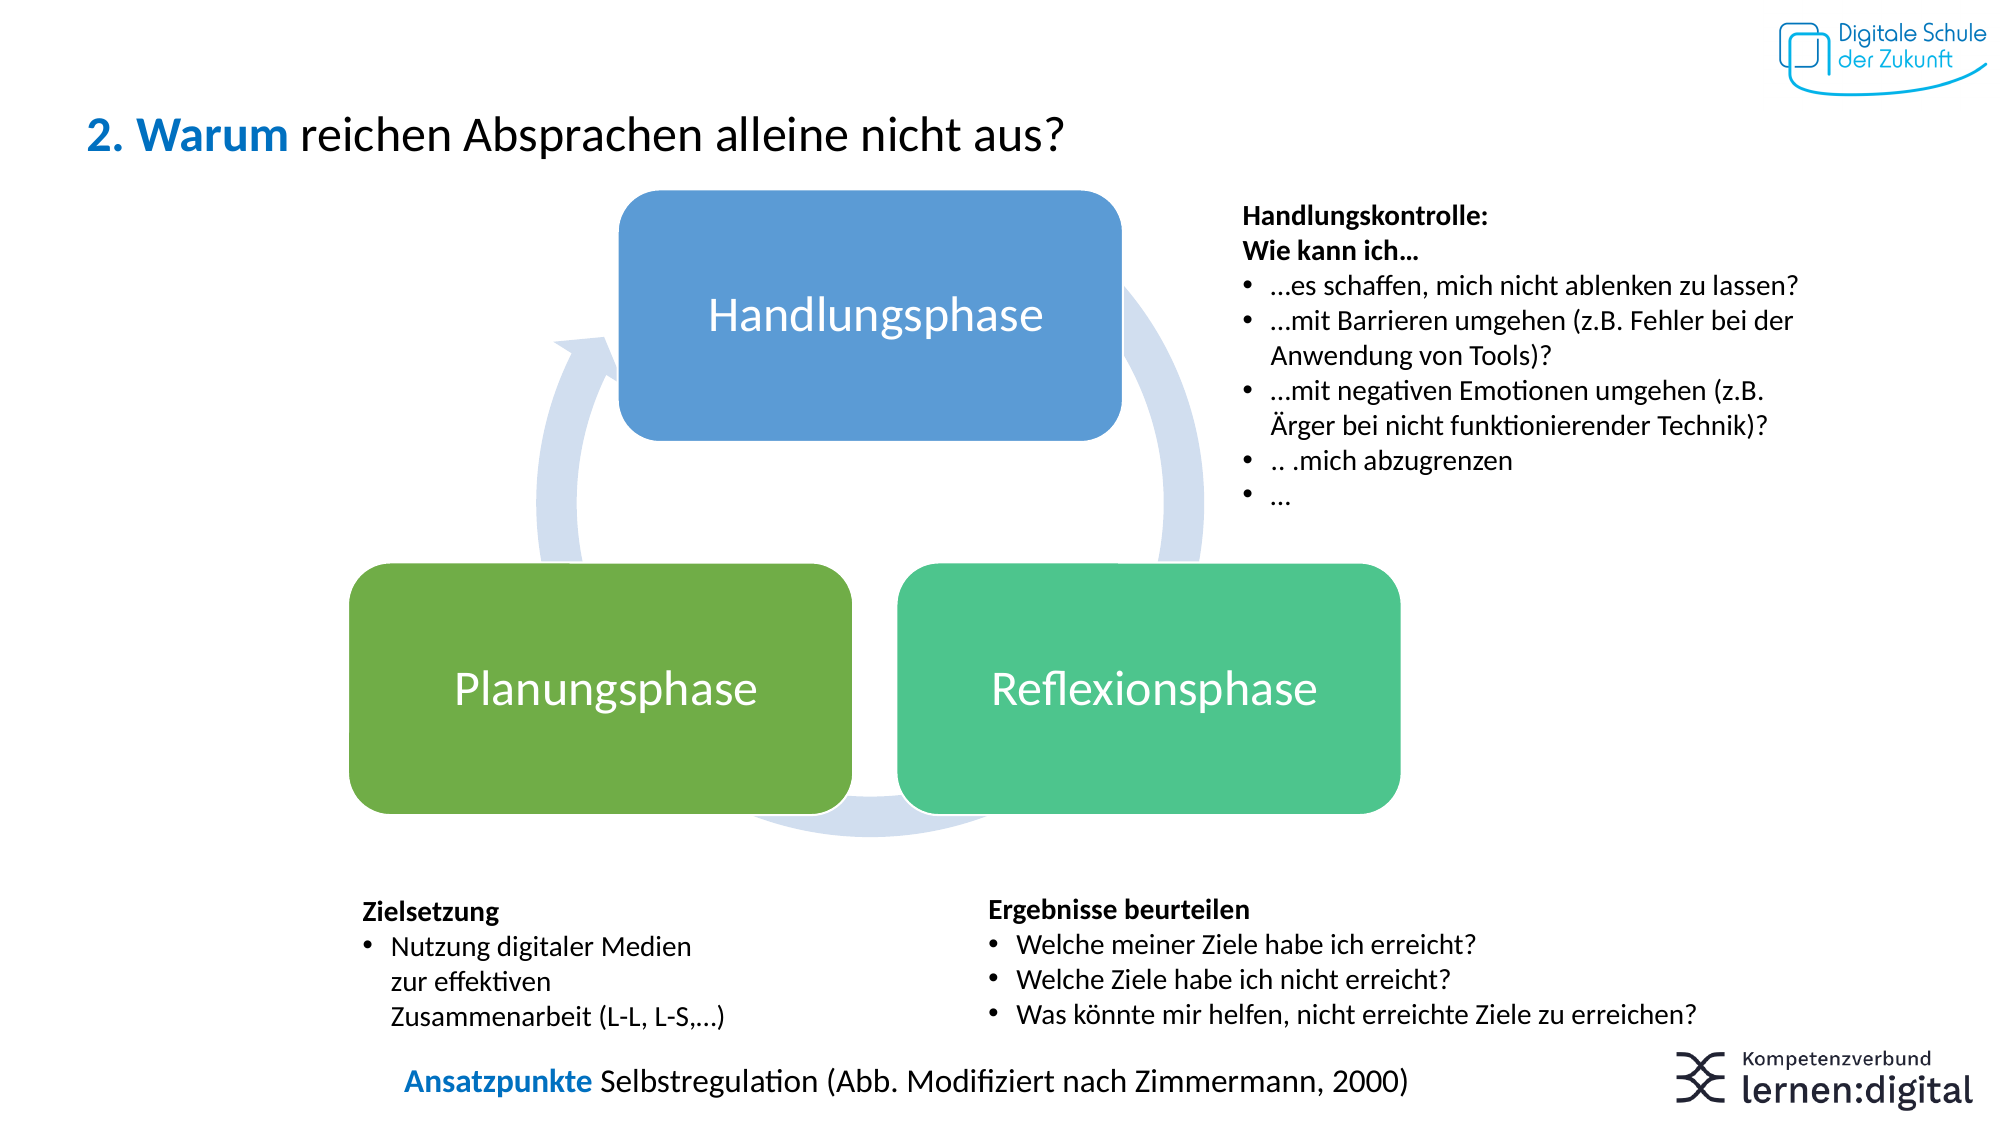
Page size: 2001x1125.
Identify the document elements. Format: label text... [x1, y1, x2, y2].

text_box 2. Warum reichen Absprachen alleine nicht aus? [71, 91, 1797, 288]
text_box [203, 189, 1537, 910]
text_box Handlungskontrolle: Wie kann ich… …es schaffen, mich nicht ablenken zu lassen? …mit Barrieren umgehen (z.B. Fehler bei der Anwendung von Tools)? …mit negativen Emotionen umgehen (z.B. Ärger bei nicht funktionierender Technik)? .. .mich abzugrenzen … [1543, 189, 1847, 584]
text_box Ergebnisse beurteilen Welche meiner Ziele habe ich erreicht? Welche Ziele habe ich nicht erreicht? Was könnte mir helfen, nicht erreichte Ziele zu erreichen? [973, 883, 1793, 1043]
picture [1651, 1037, 2000, 1117]
picture [1763, 0, 2000, 111]
text_box Zielsetzung Nutzung digitaler Medien zur effektiven Zusammenarbeit (L-L, L-S,…) [348, 918, 743, 1070]
text_box Ansatzpunkte Selbstregulation (Abb. Modifiziert nach Zimmermann, 2000) [389, 1043, 2000, 1125]
